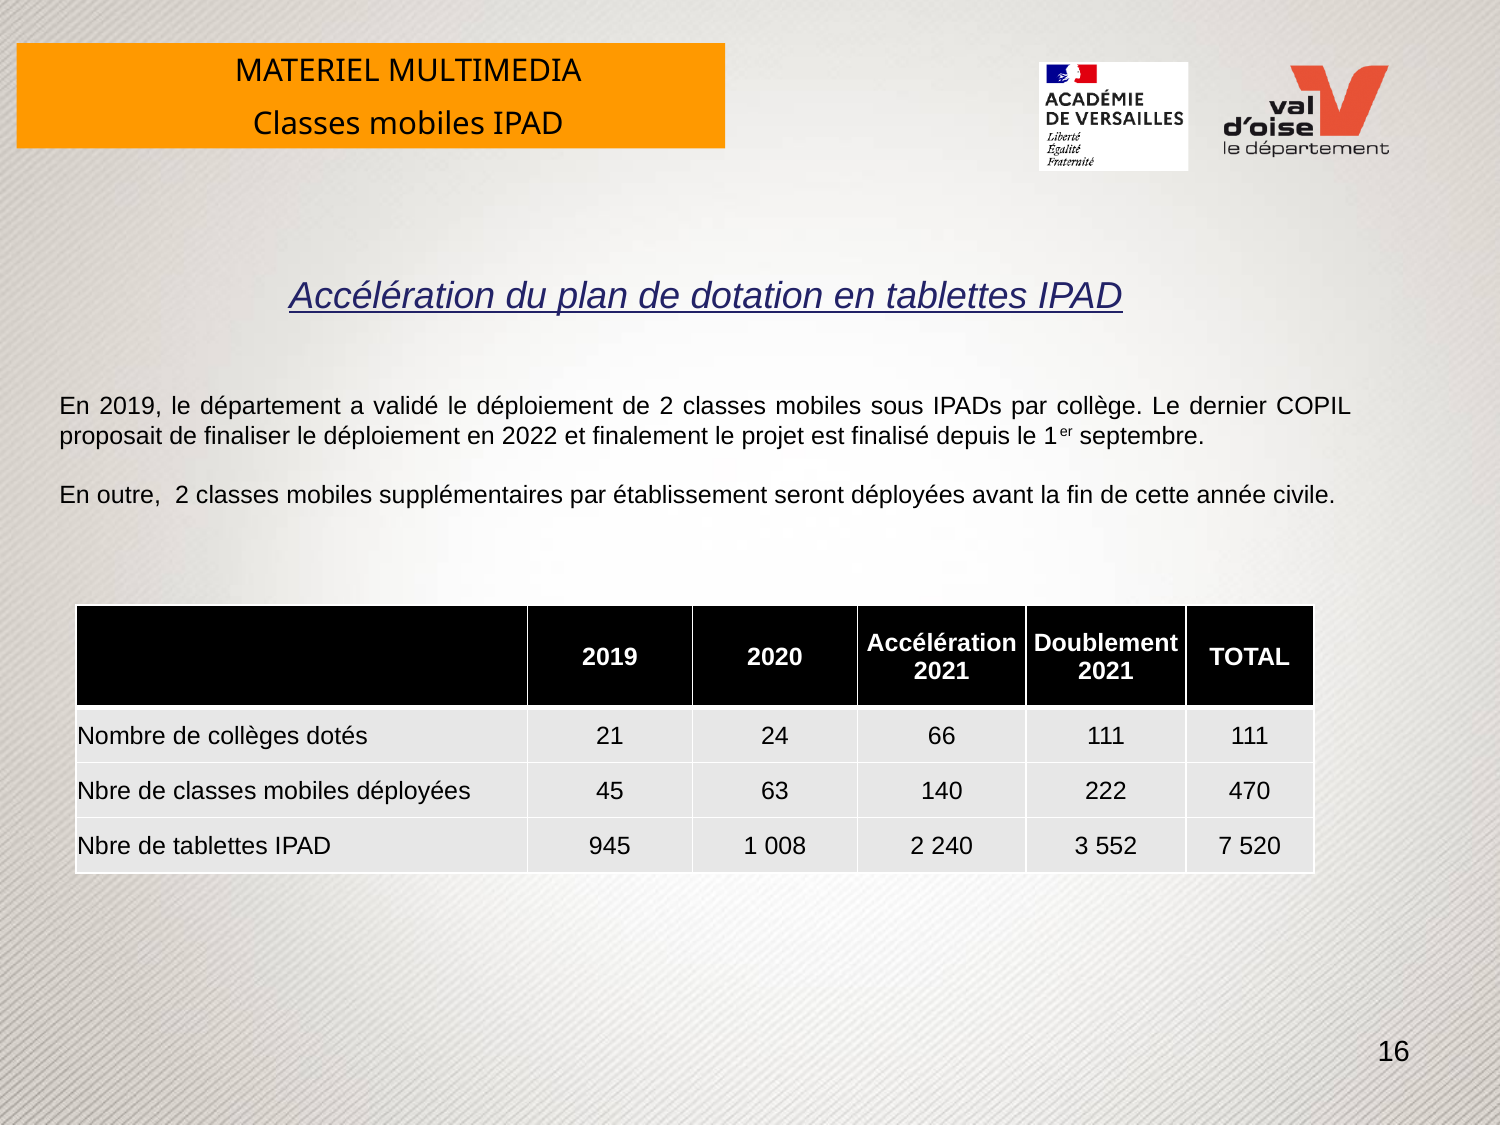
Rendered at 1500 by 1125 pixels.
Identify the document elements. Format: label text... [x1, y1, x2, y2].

table_header TOTAL [1187, 606, 1313, 705]
table_cell 111 [1187, 710, 1313, 762]
table_cell Nombre de collèges dotés [77, 710, 527, 762]
table_cell 66 [858, 710, 1025, 762]
table_cell 3 552 [1027, 818, 1185, 872]
table_header 2019 [528, 606, 692, 705]
table_cell 111 [1027, 710, 1185, 762]
table_header 2020 [693, 606, 857, 705]
table_cell 7 520 [1187, 818, 1313, 872]
table_cell 1 008 [693, 818, 857, 872]
table_header [77, 606, 527, 705]
table_cell 140 [858, 763, 1025, 817]
table_cell 45 [528, 763, 692, 817]
table_cell 63 [693, 763, 857, 817]
table_cell 21 [528, 710, 692, 762]
table_cell 2 240 [858, 818, 1025, 872]
picture [0, 0, 1500, 1125]
table_header Accélération 2021 [858, 606, 1025, 705]
text_box MATERIEL MULTIMEDIA Classes mobiles IPAD [16, 43, 726, 149]
text_box En 2019, le département a validé le déploiement de 2 classes mobiles sous IPADs par collège. Le dernier COPIL proposait de finaliser le déploiement en 2022 et finalement le projet est finalisé depuis le 1er septembre. En outre, 2 classes mobiles supplémentaires par établissement seront déployées avant la fin de cette année civile. [48, 383, 1365, 515]
table_cell 945 [528, 818, 692, 872]
table_cell Nbre de classes mobiles déployées [77, 763, 527, 817]
text_box Accélération du plan de dotation en tablettes IPAD [274, 264, 1138, 324]
table_cell 24 [693, 710, 857, 762]
table_header Doublement 2021 [1027, 606, 1185, 705]
table_cell 222 [1027, 763, 1185, 817]
table_cell 470 [1187, 763, 1313, 817]
slide_number 16 [1074, 1024, 1425, 1103]
table_cell Nbre de tablettes IPAD [77, 818, 527, 872]
